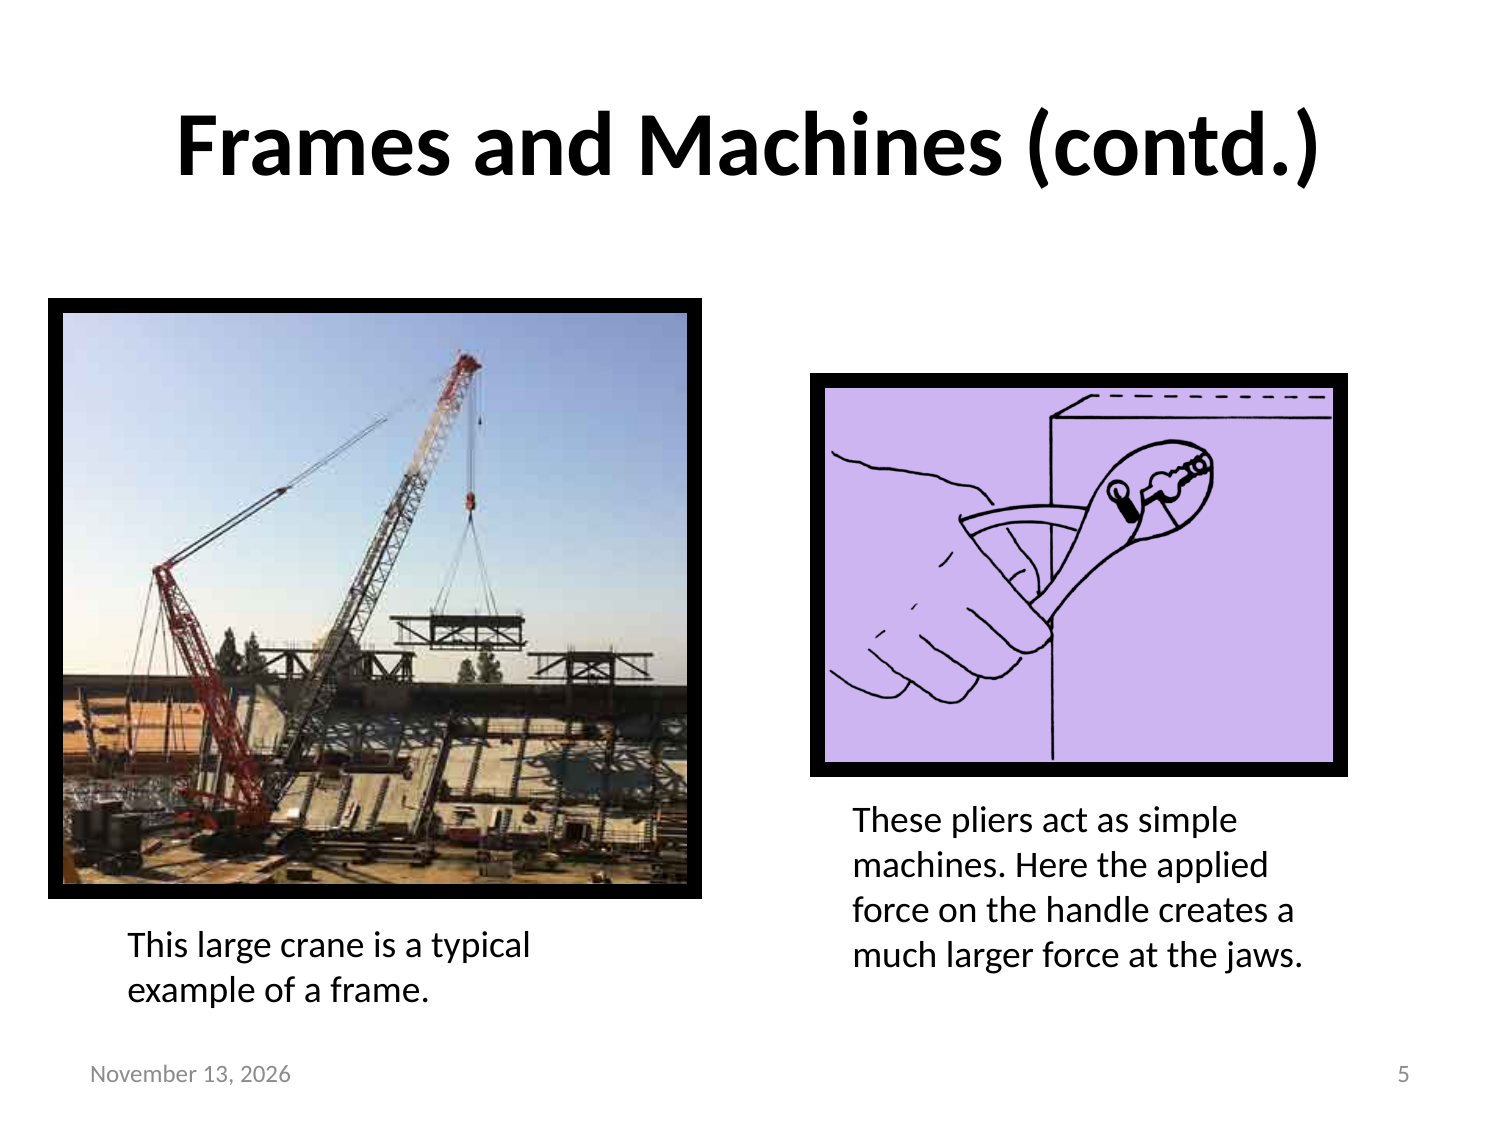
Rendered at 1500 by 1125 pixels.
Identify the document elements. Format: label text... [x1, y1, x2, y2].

picture [62, 312, 688, 885]
title Frames and Machines (contd.) [75, 45, 1425, 233]
slide_number 5 [1074, 1042, 1425, 1103]
picture [824, 387, 1334, 763]
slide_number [75, 1042, 425, 1103]
text_box This large crane is a typical example of a frame. [112, 912, 625, 1018]
text_box These pliers act as simple machines. Here the applied force on the handle creates a much larger force at the jaws. [837, 787, 1350, 983]
